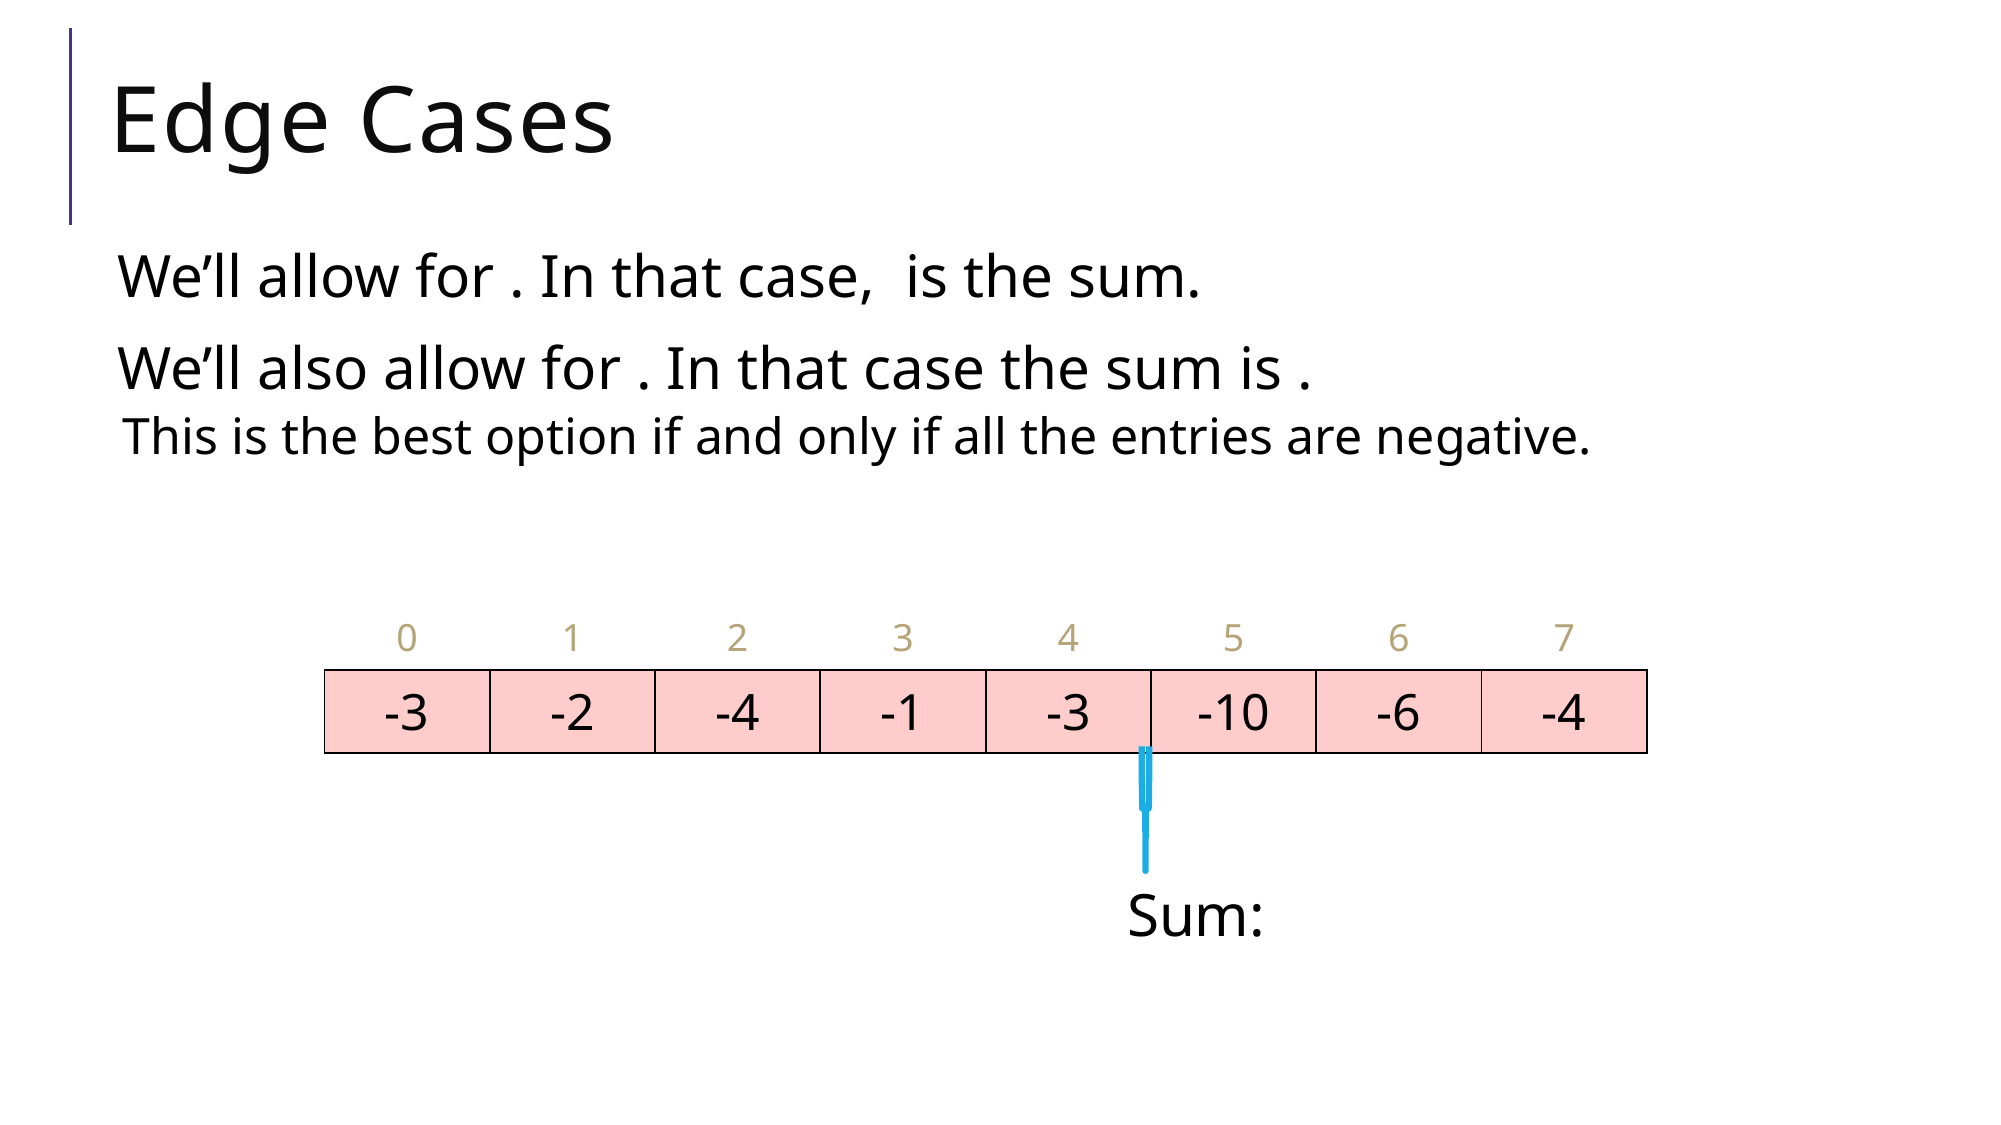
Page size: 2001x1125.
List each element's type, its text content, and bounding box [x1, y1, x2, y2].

table_header 1 [491, 605, 654, 669]
table_header 0 [325, 605, 489, 669]
table_header 2 [656, 605, 819, 669]
table_cell -10 [1152, 671, 1315, 752]
table_cell -2 [491, 671, 654, 752]
text_box [1140, 746, 1150, 872]
table_cell -3 [325, 671, 489, 752]
table_cell -3 [987, 671, 1150, 752]
table_header 5 [1152, 605, 1315, 669]
table_cell -4 [1482, 671, 1646, 752]
table_cell -1 [821, 671, 985, 752]
table_cell -4 [656, 671, 819, 752]
table_header 4 [987, 605, 1150, 669]
table_cell -6 [1317, 671, 1481, 752]
table_header 7 [1482, 605, 1646, 669]
title Edge Cases [94, 43, 1930, 210]
table_header 3 [821, 605, 985, 669]
table_header 6 [1317, 605, 1481, 669]
